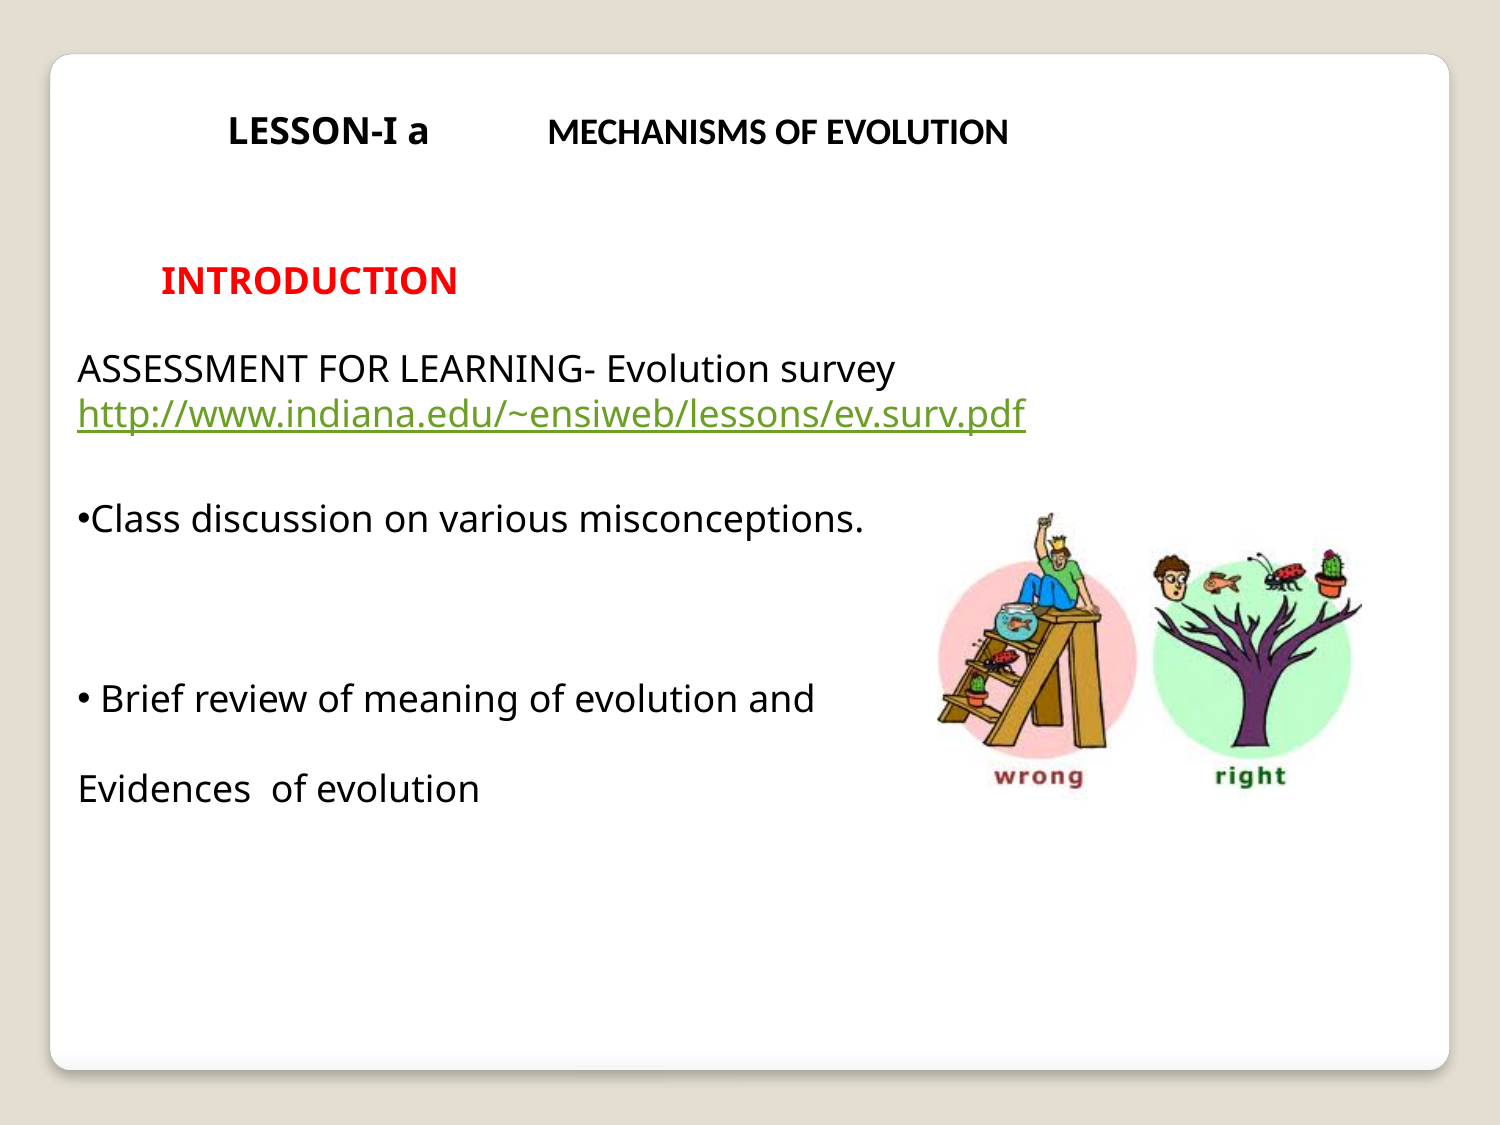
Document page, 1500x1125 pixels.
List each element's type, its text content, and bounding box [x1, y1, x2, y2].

text_box Class discussion on various misconceptions. Brief review of meaning of evolution and Evidences of evolution [62, 487, 1300, 908]
text_box INTRODUCTION [146, 249, 475, 310]
text_box LESSON-I a MECHANISMS OF EVOLUTION [212, 99, 1313, 160]
text_box ASSESSMENT FOR LEARNING- Evolution survey http://www.indiana.edu/~ensiweb/lessons/ev.surv.pdf [62, 337, 1438, 494]
picture [937, 512, 1362, 804]
